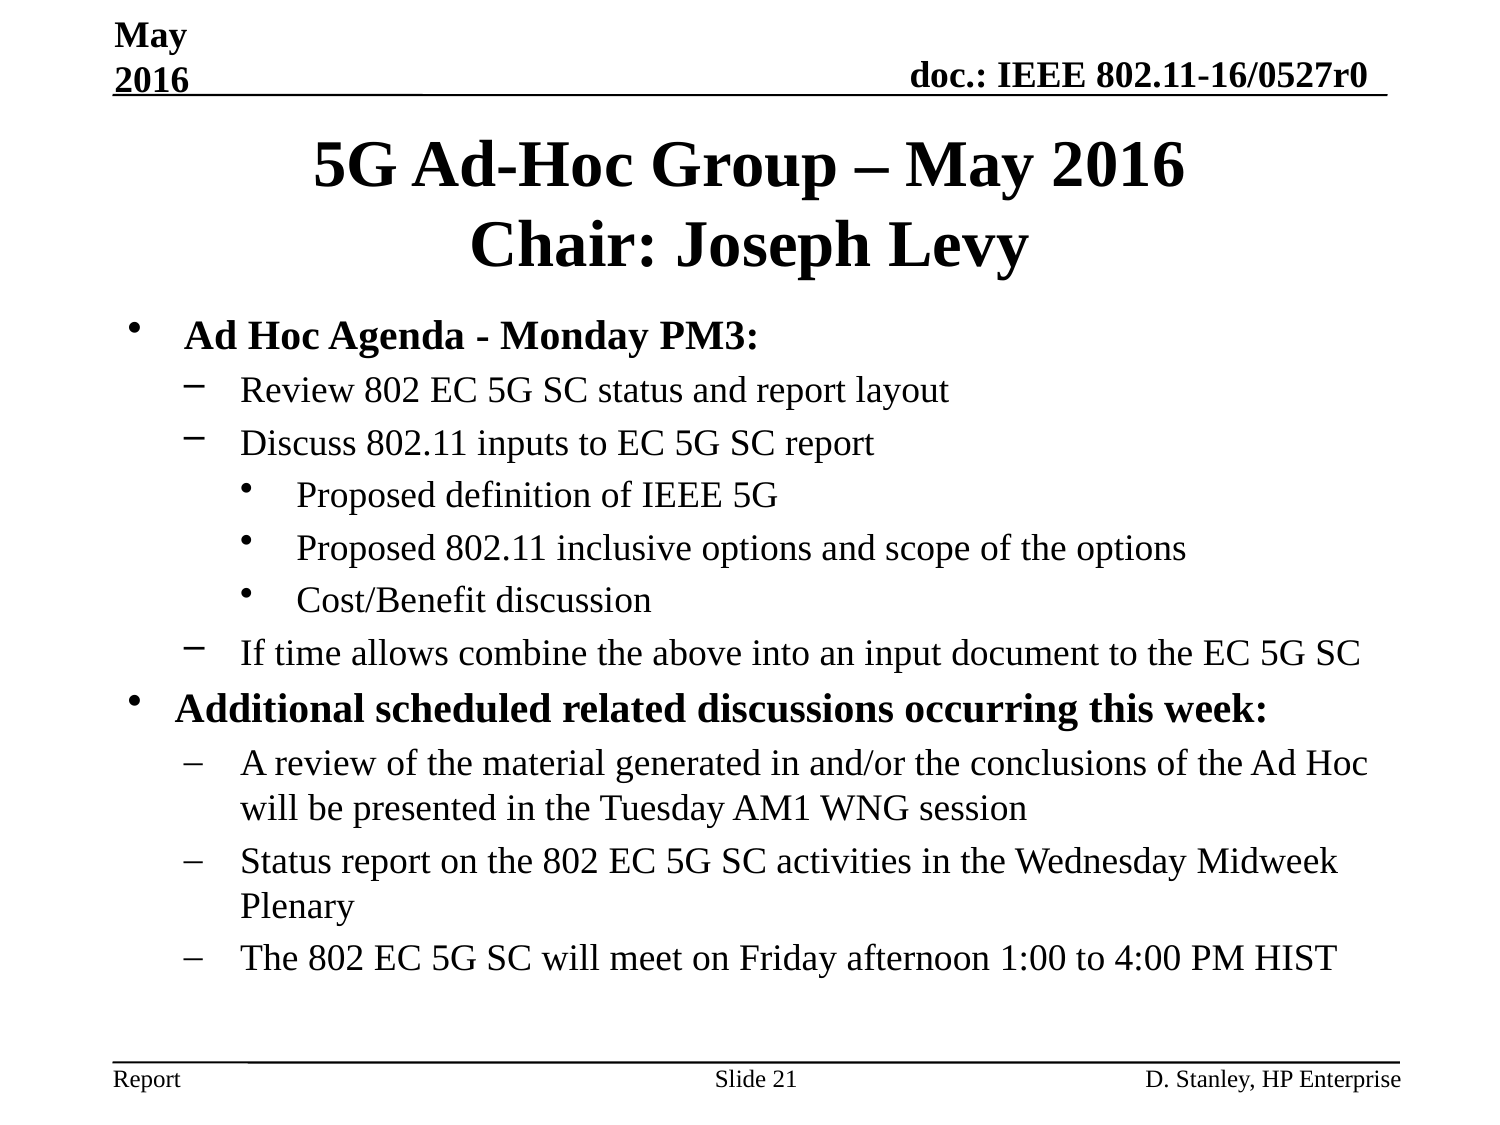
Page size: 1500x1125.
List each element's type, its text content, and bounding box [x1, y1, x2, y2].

list Ad Hoc Agenda - Monday PM3: Review 802 EC 5G SC status and report layout Discuss 802.11 inputs to EC 5G SC report Proposed definition of IEEE 5G Proposed 802.11 inclusive options and scope of the options Cost/Benefit discussion If time allows combine the above into an input document to the EC 5G SC Additional scheduled related discussions occurring this week: A review of the material generated in and/or the conclusions of the Ad Hoc will be presented in the Tuesday AM1 WNG session Status report on the 802 EC 5G SC activities in the Wednesday Midweek Plenary The 802 EC 5G SC will meet on Friday afternoon 1:00 to 4:00 PM HIST [112, 299, 1450, 1038]
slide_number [114, 54, 269, 100]
footer D. Stanley, HP Enterprise [1057, 1062, 1402, 1093]
slide_number Slide 21 [712, 1062, 800, 1093]
title 5G Ad-Hoc Group – May 2016 Chair: Joseph Levy [112, 112, 1388, 288]
